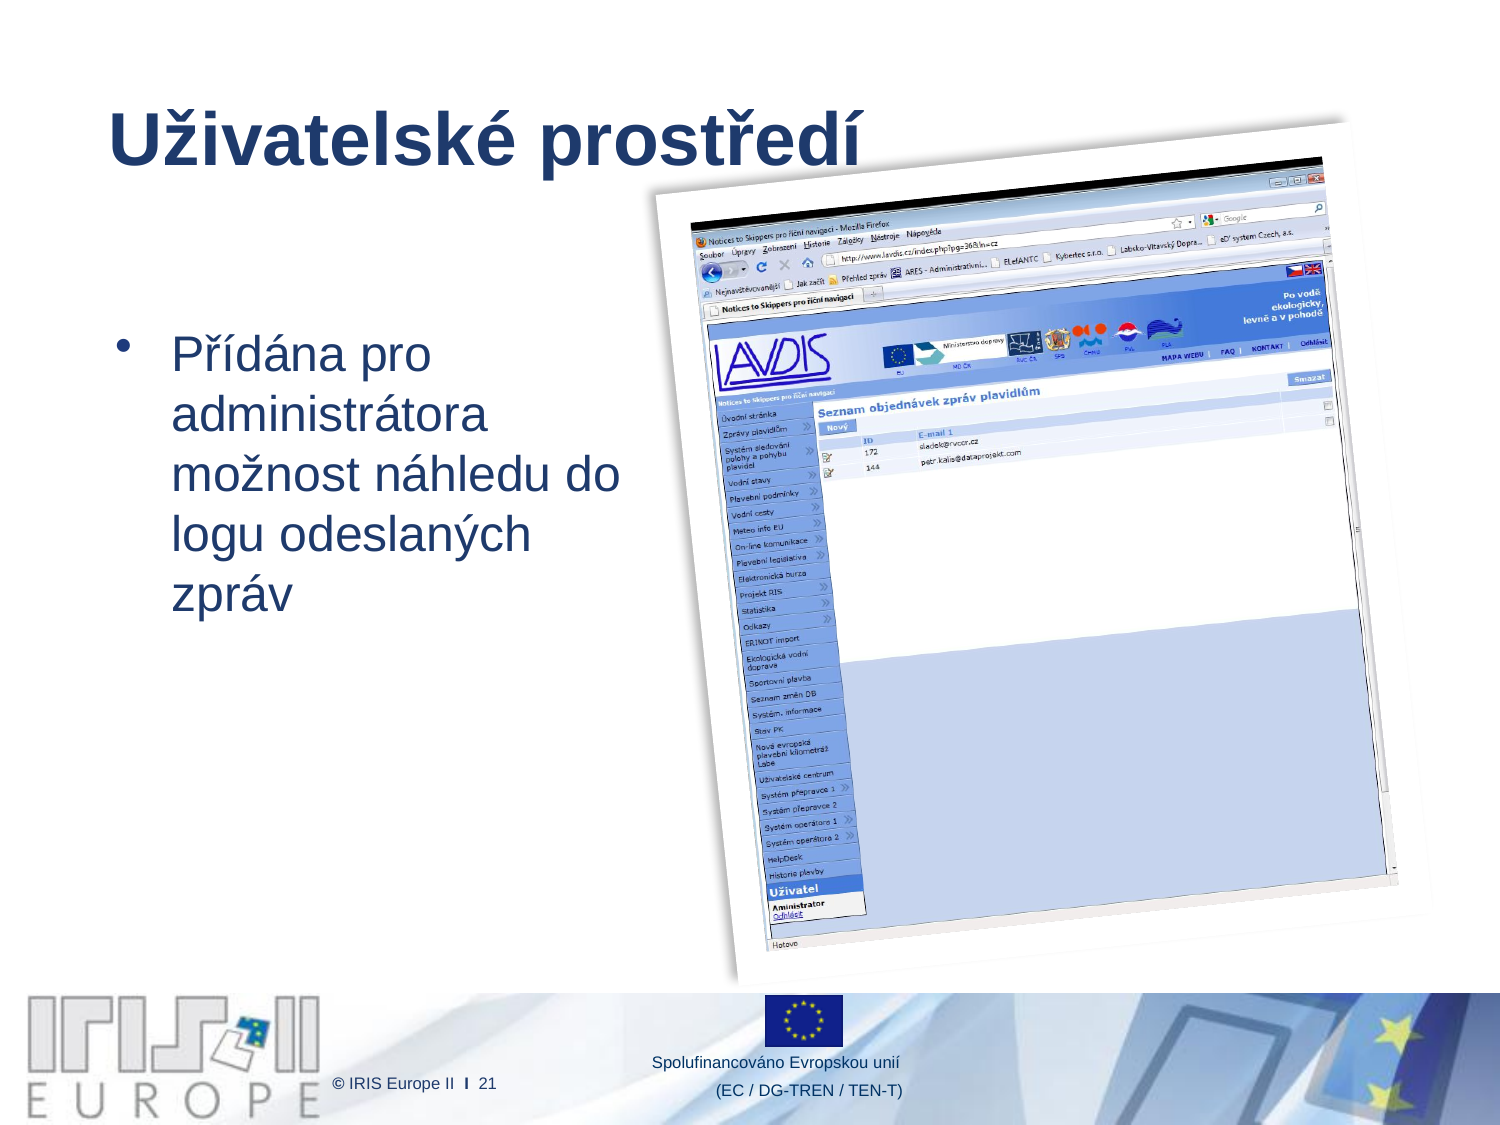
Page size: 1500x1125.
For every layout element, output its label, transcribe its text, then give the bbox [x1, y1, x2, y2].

title Uživatelské prostředí [93, 81, 1393, 189]
list Přídána pro administrátora možnost náhledu do logu odeslaných zpráv [100, 314, 657, 847]
picture [0, 993, 1500, 1125]
picture [691, 157, 1398, 951]
